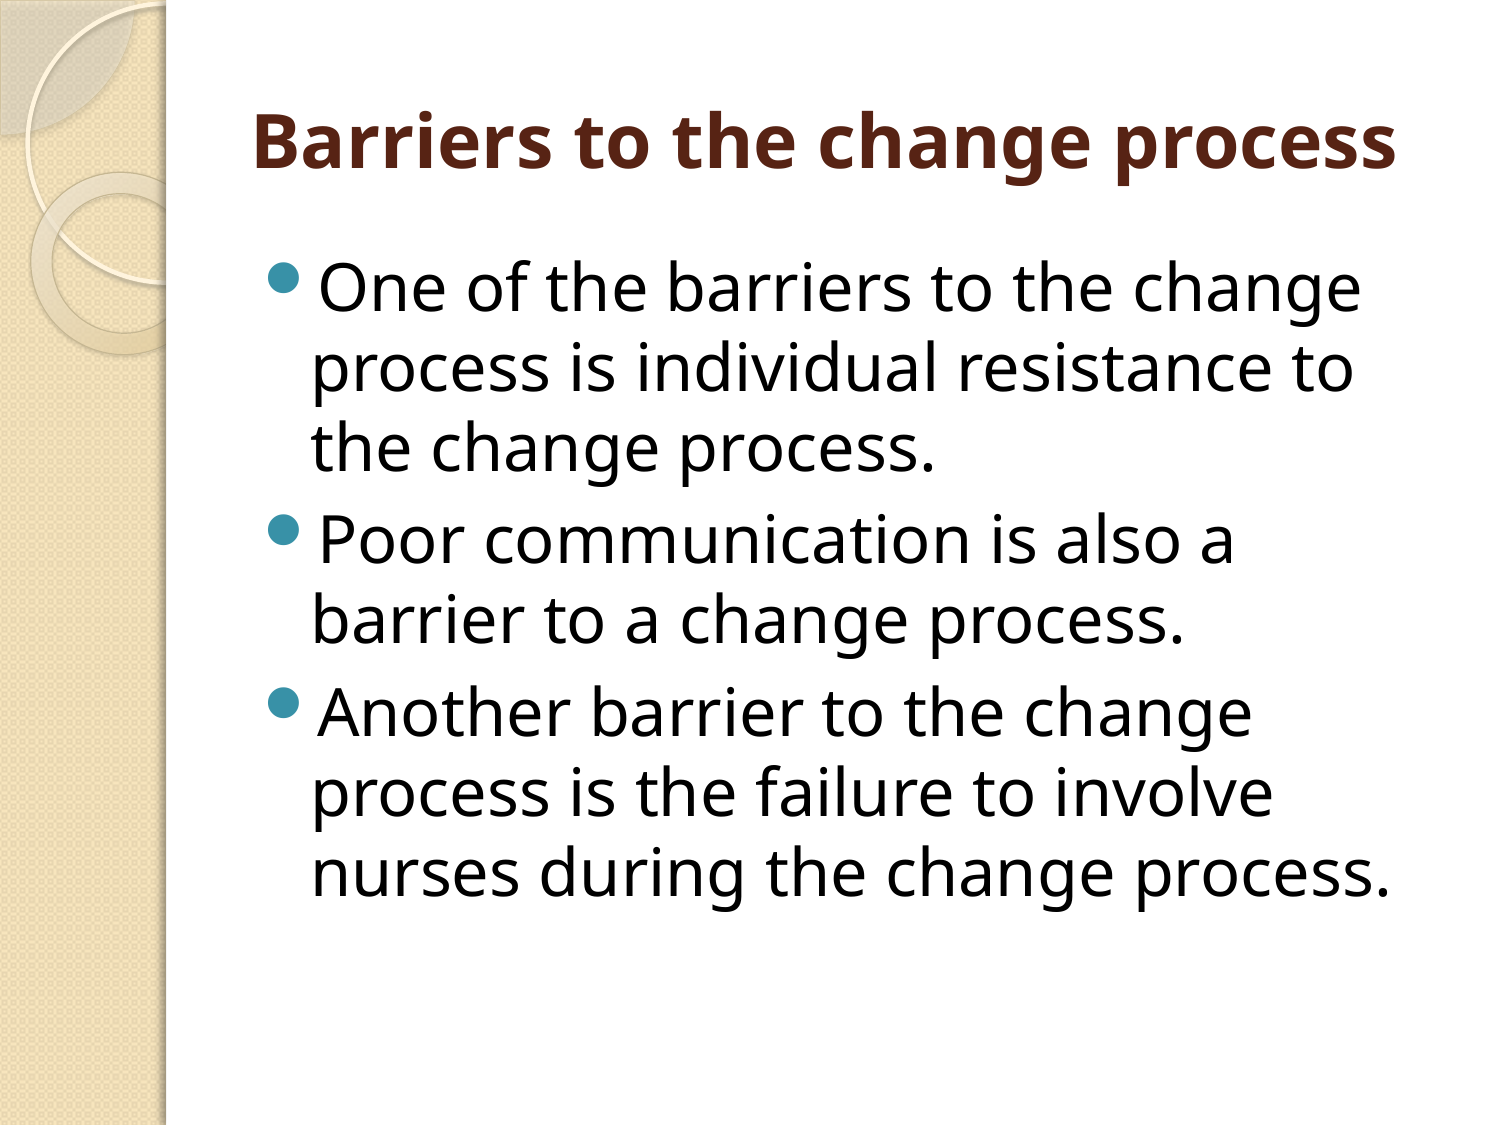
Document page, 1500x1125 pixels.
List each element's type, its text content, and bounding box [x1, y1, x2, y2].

list One of the barriers to the change process is individual resistance to the change process. Poor communication is also a barrier to a change process. Another barrier to the change process is the failure to involve nurses during the change process. [235, 237, 1466, 1025]
title Barriers to the change process [235, 45, 1466, 233]
